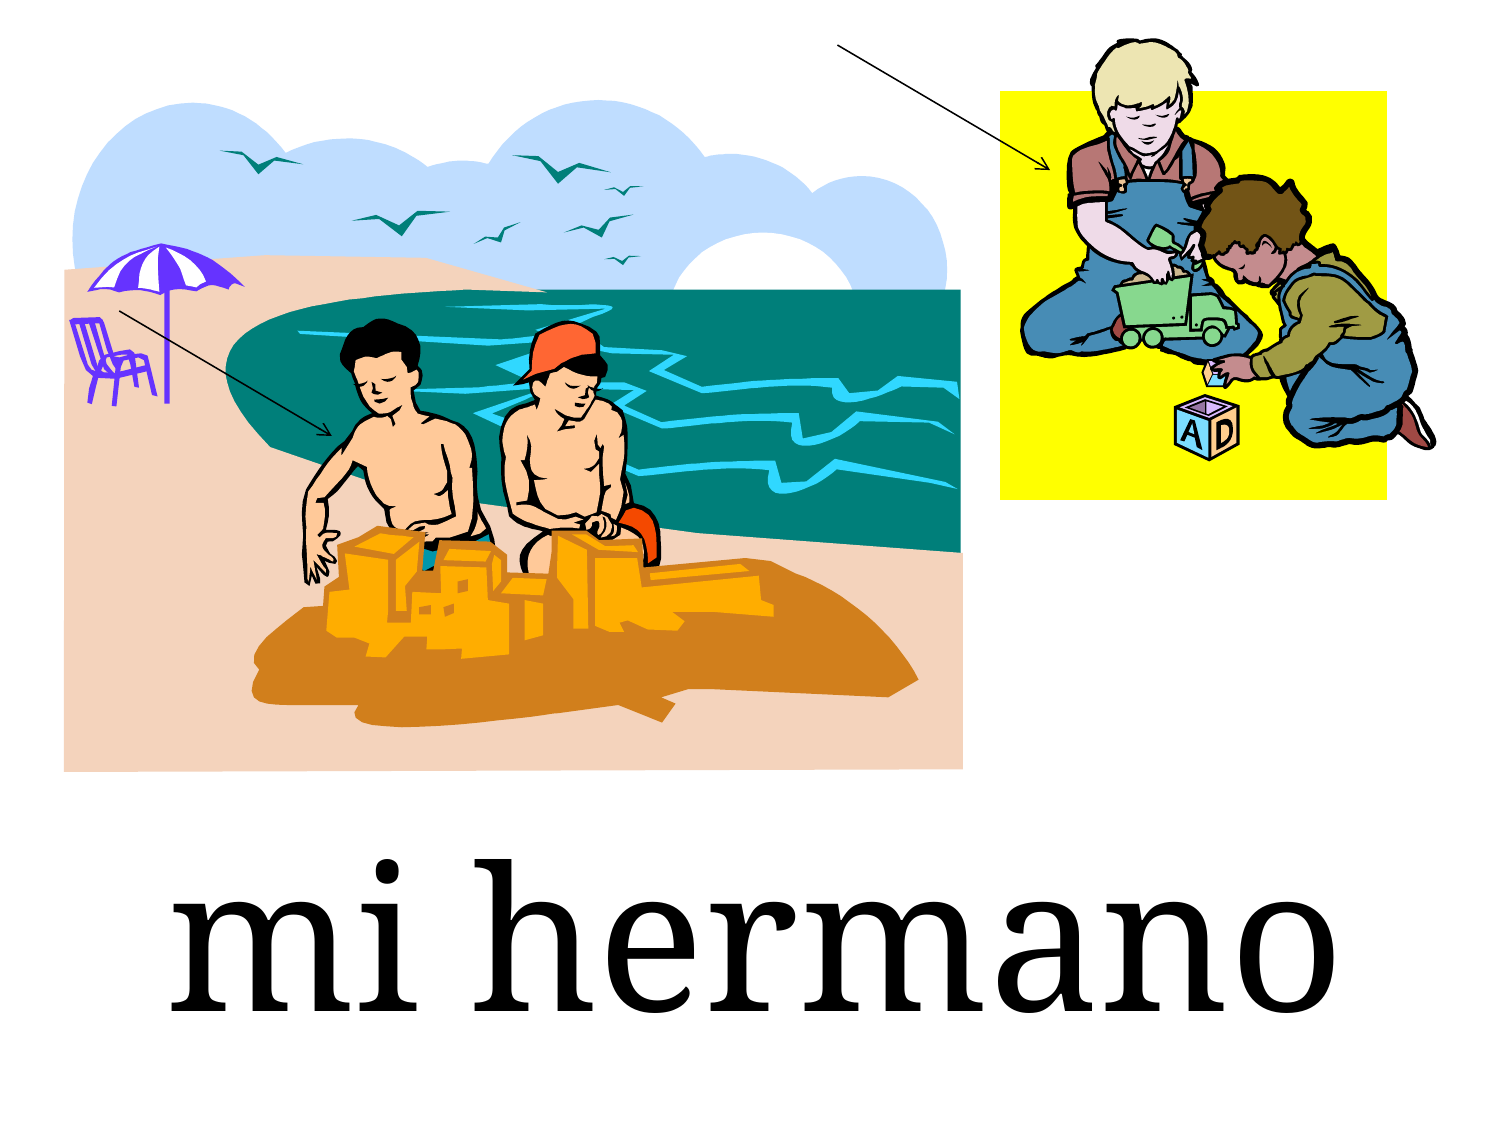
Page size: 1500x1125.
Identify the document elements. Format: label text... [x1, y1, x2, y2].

text_box mi hermano [112, 937, 1399, 1125]
picture [63, 99, 964, 773]
picture [999, 37, 1438, 501]
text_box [837, 44, 1051, 171]
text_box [118, 310, 332, 437]
